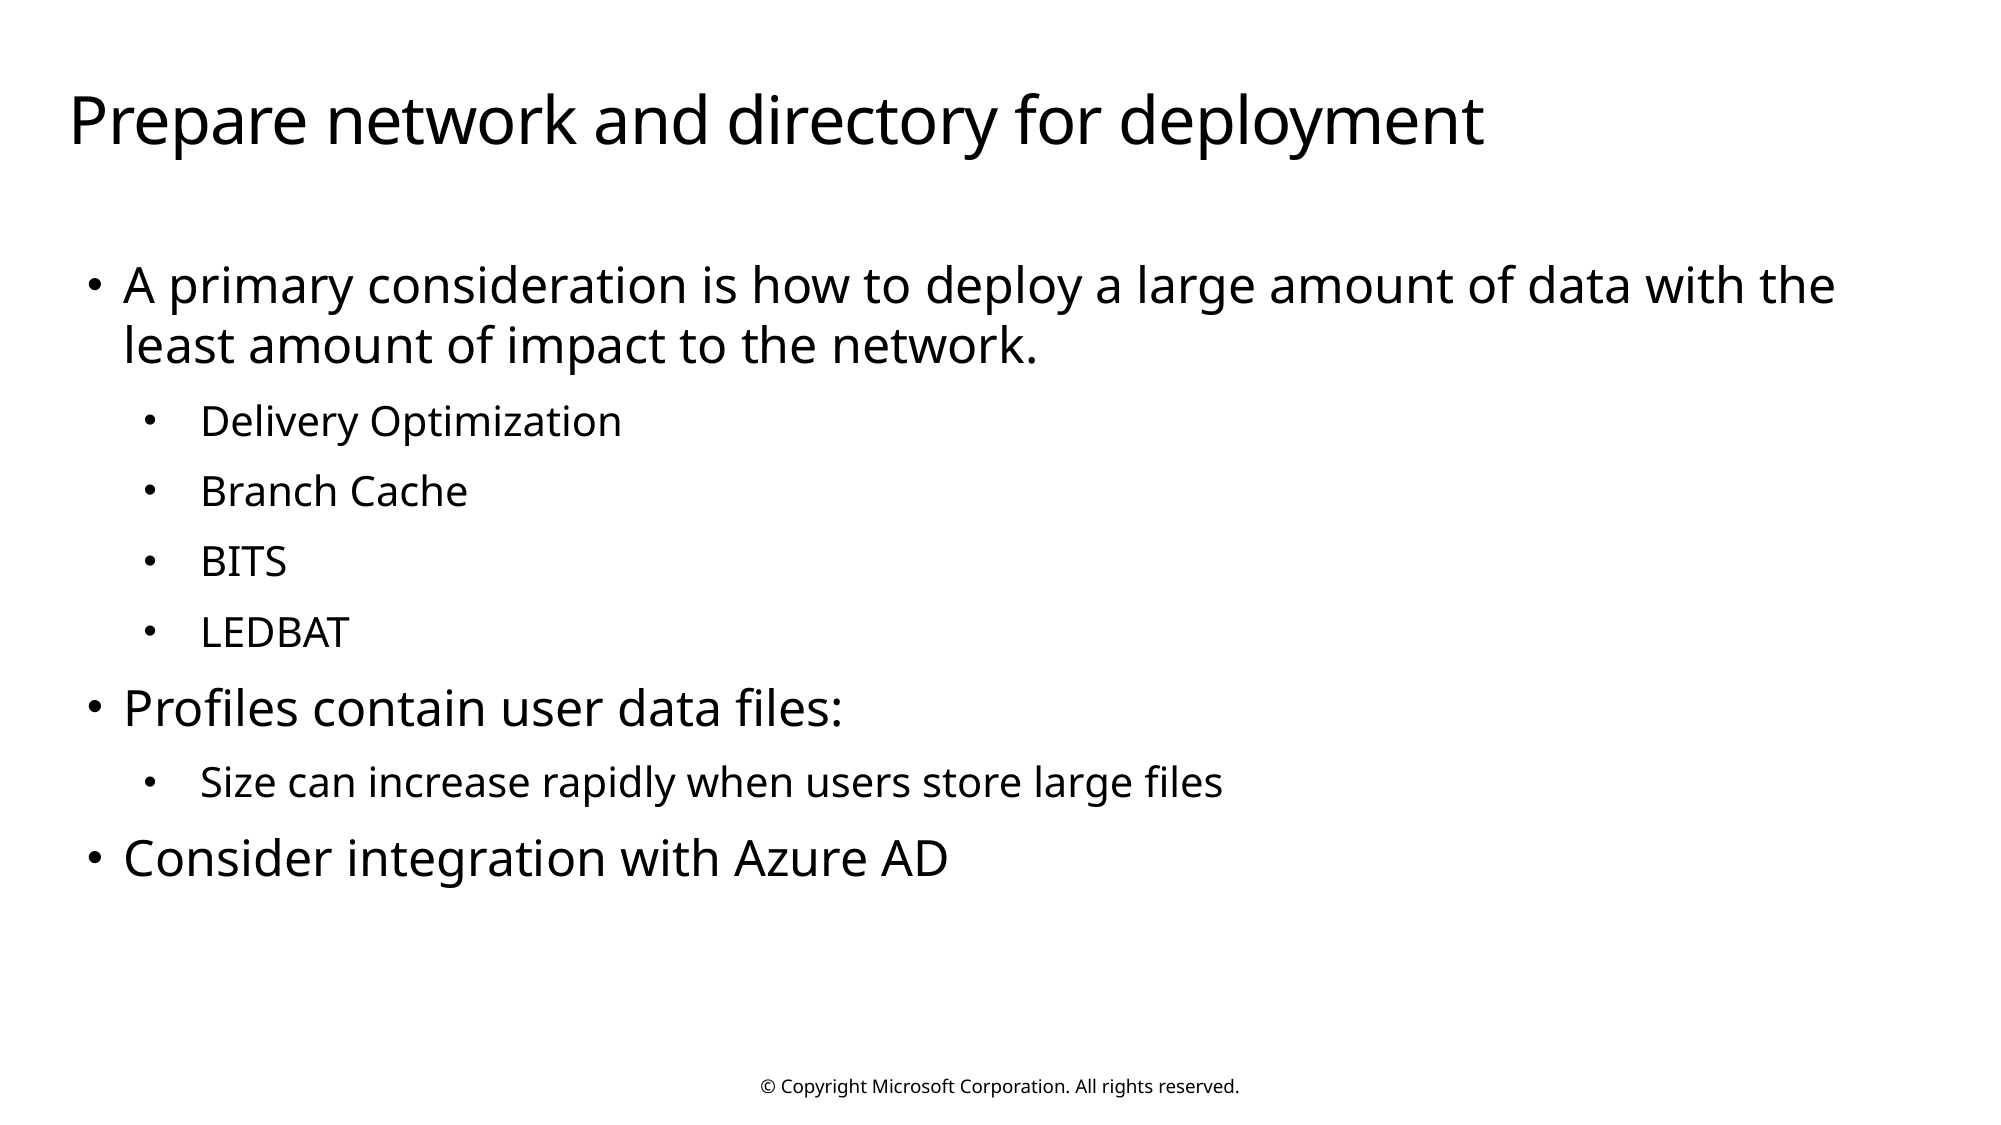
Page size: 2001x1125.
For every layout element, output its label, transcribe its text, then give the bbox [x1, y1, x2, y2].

title Prepare network and directory for deployment [68, 72, 1930, 184]
list A primary consideration is how to deploy a large amount of data with the least amount of impact to the network. Delivery Optimization Branch Cache BITS LEDBAT Profiles contain user data files: Size can increase rapidly when users store large files Consider integration with Azure AD [68, 238, 1930, 912]
